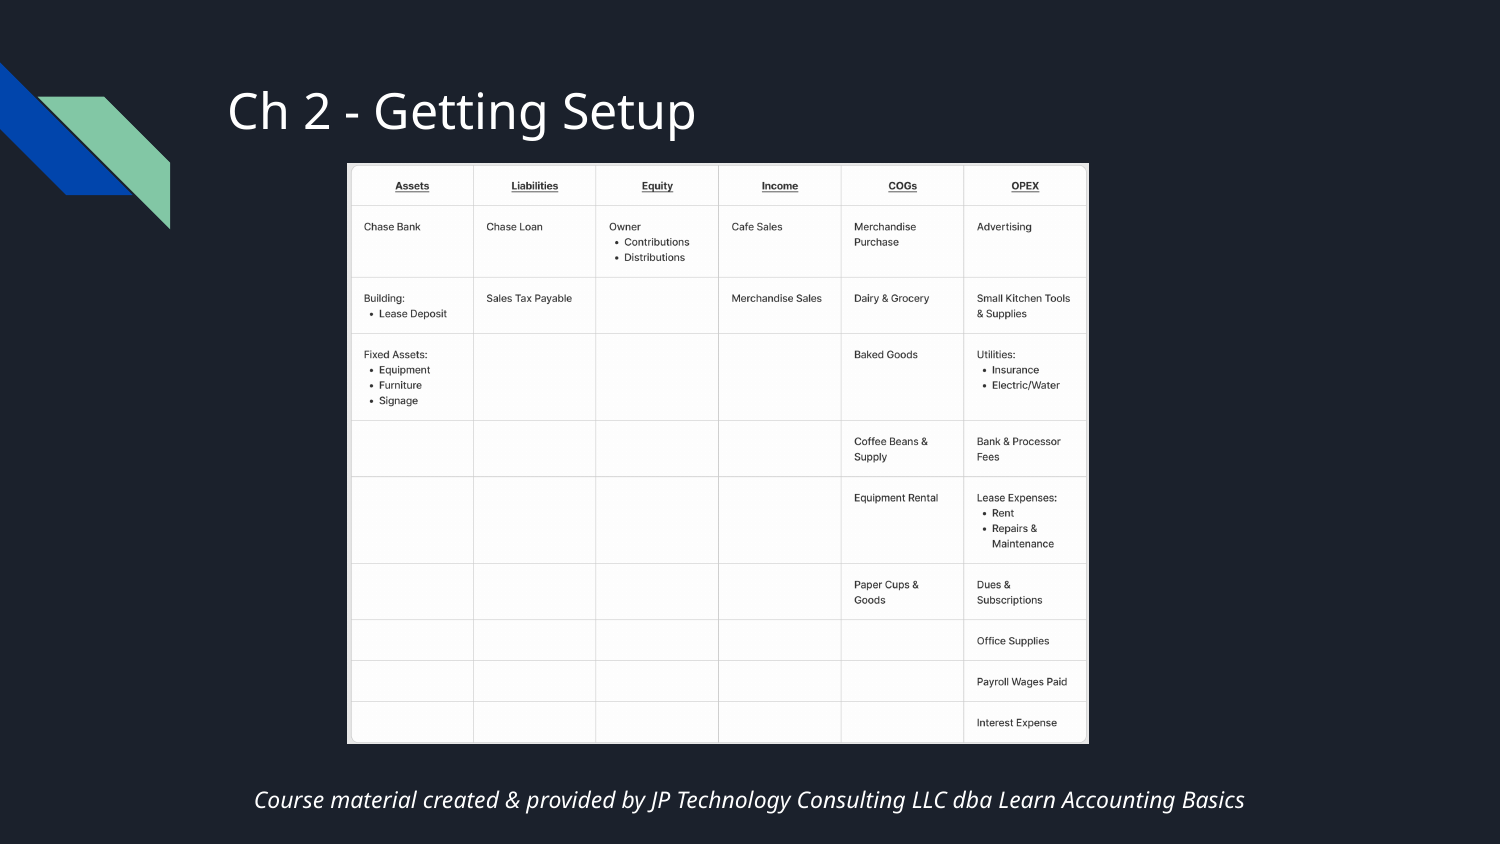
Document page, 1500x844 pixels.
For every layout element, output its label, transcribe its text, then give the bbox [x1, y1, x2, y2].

picture [347, 163, 1089, 744]
title Ch 2 - Getting Setup [212, 64, 1368, 215]
